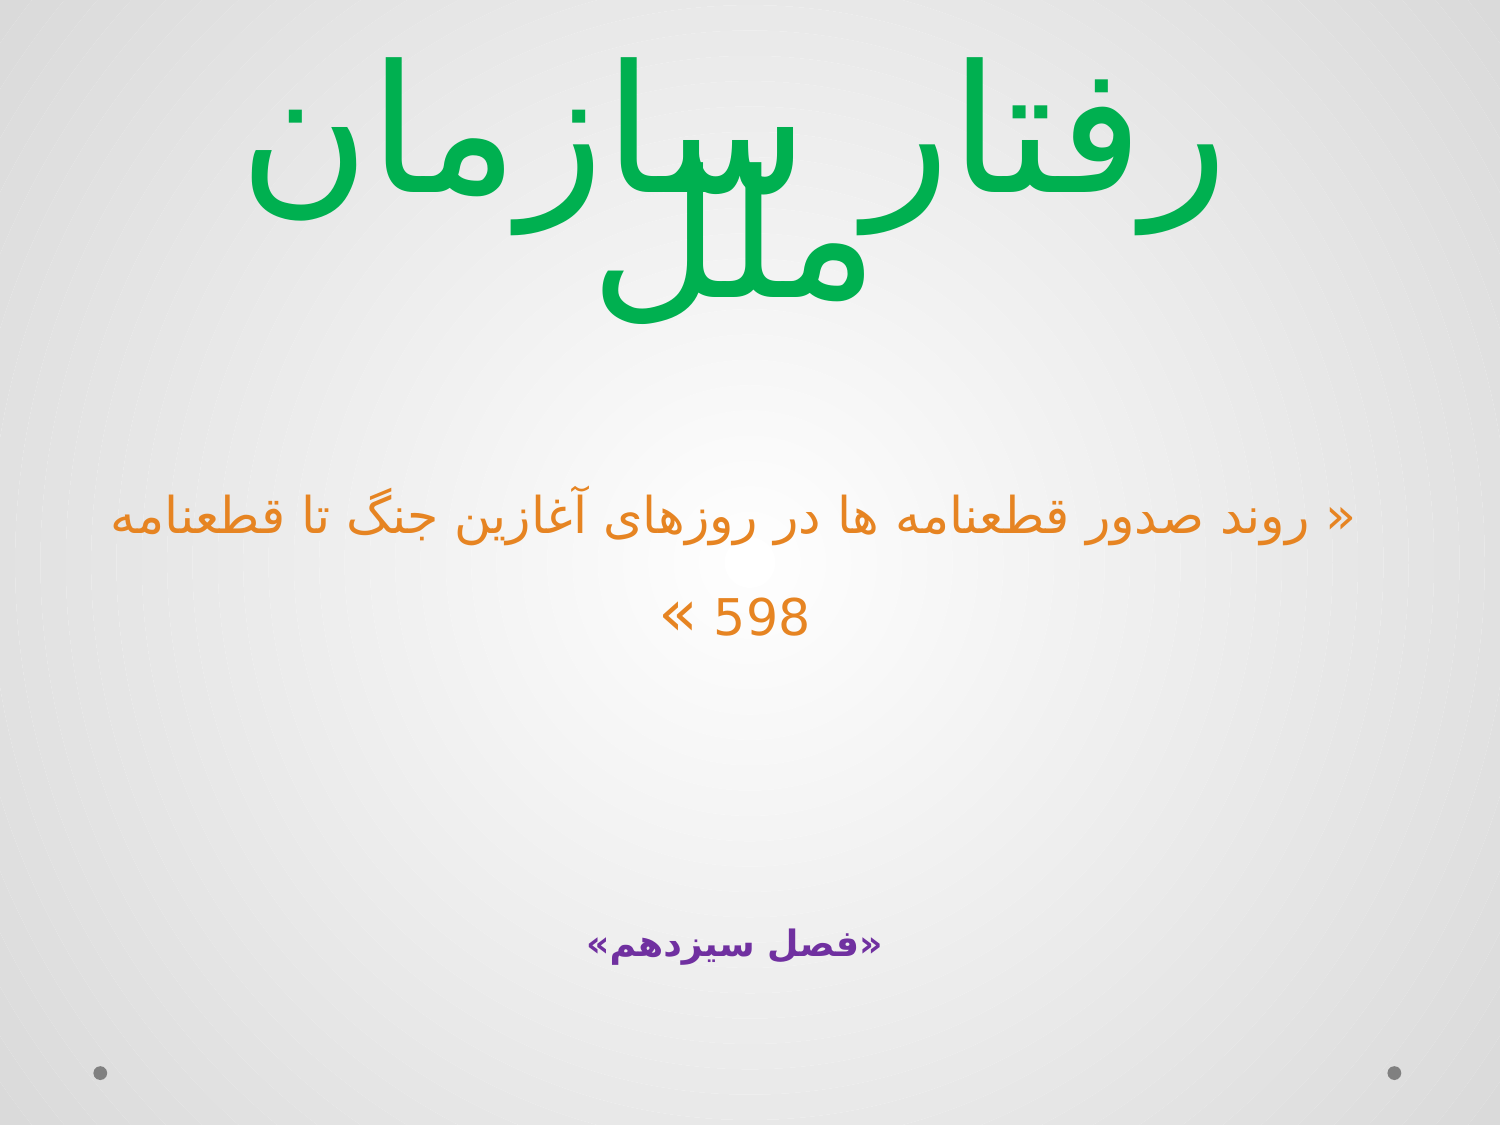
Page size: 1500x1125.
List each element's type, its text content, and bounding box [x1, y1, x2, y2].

title رفتار سازمان ملل « روند صدور قطعنامه ها در روزهای آغازین جنگ تا قطعنامه 598 » «فصل سیزدهم» [53, 113, 1416, 1093]
